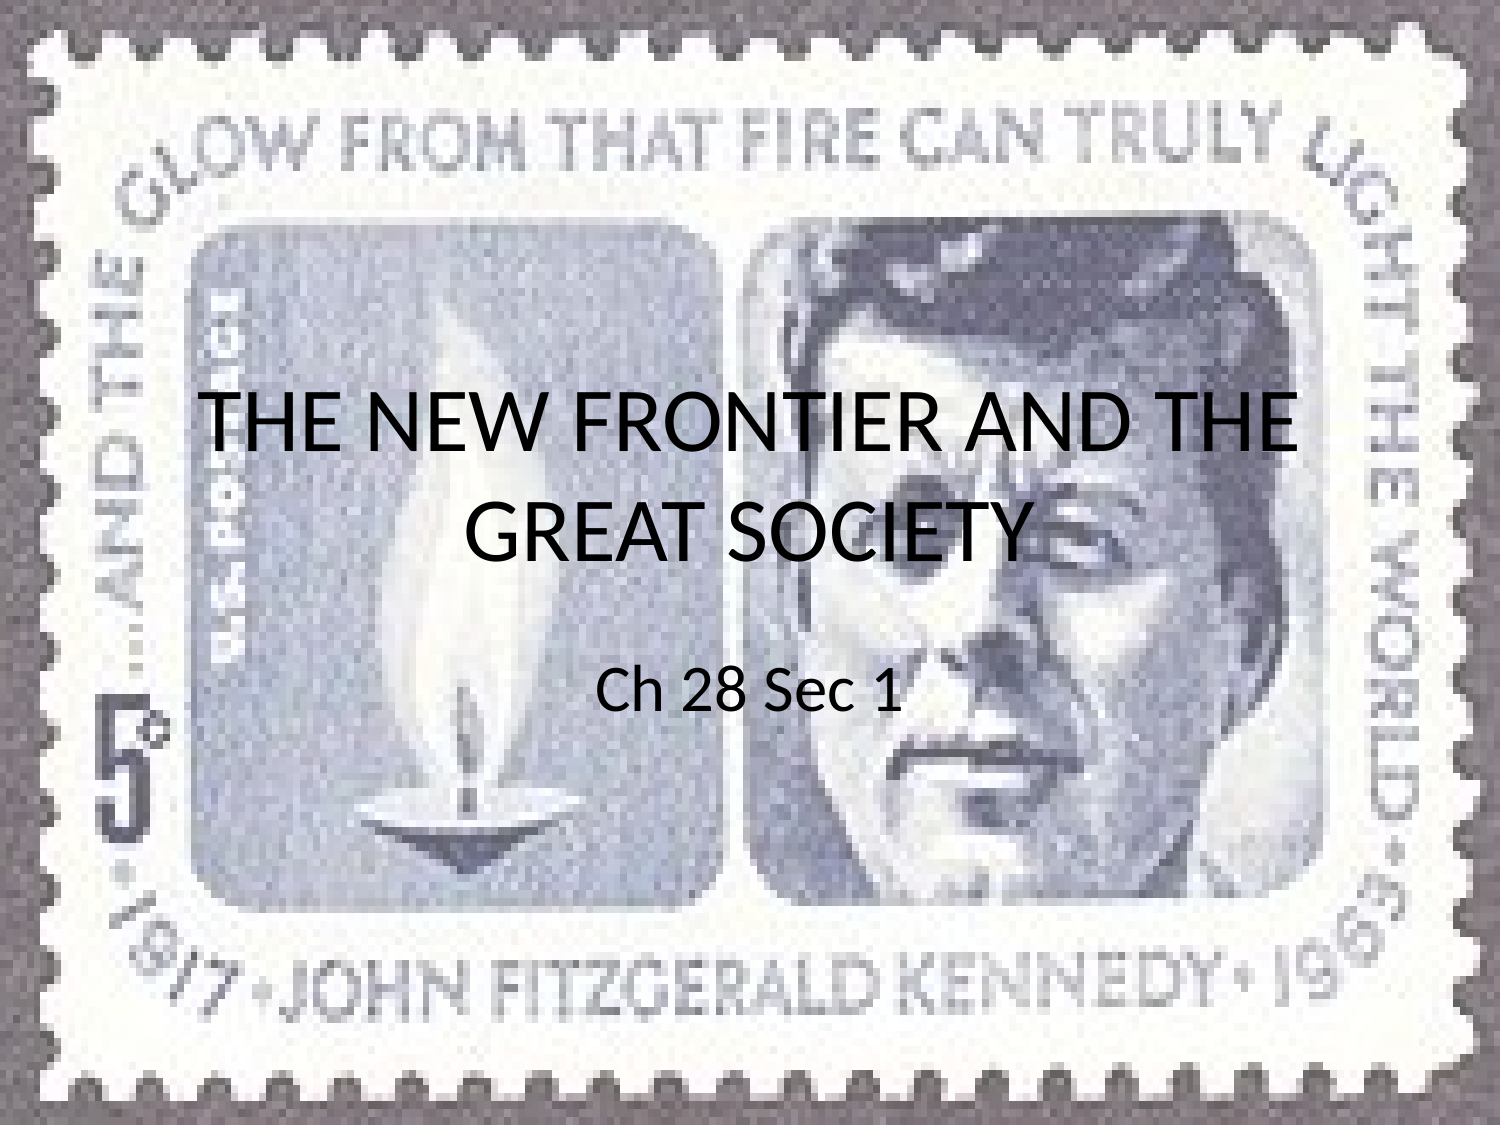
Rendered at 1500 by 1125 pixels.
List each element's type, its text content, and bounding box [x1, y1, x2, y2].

subtitle Ch 28 Sec 1 [225, 637, 1275, 925]
title THE NEW FRONTIER AND THE GREAT SOCIETY [112, 349, 1388, 591]
